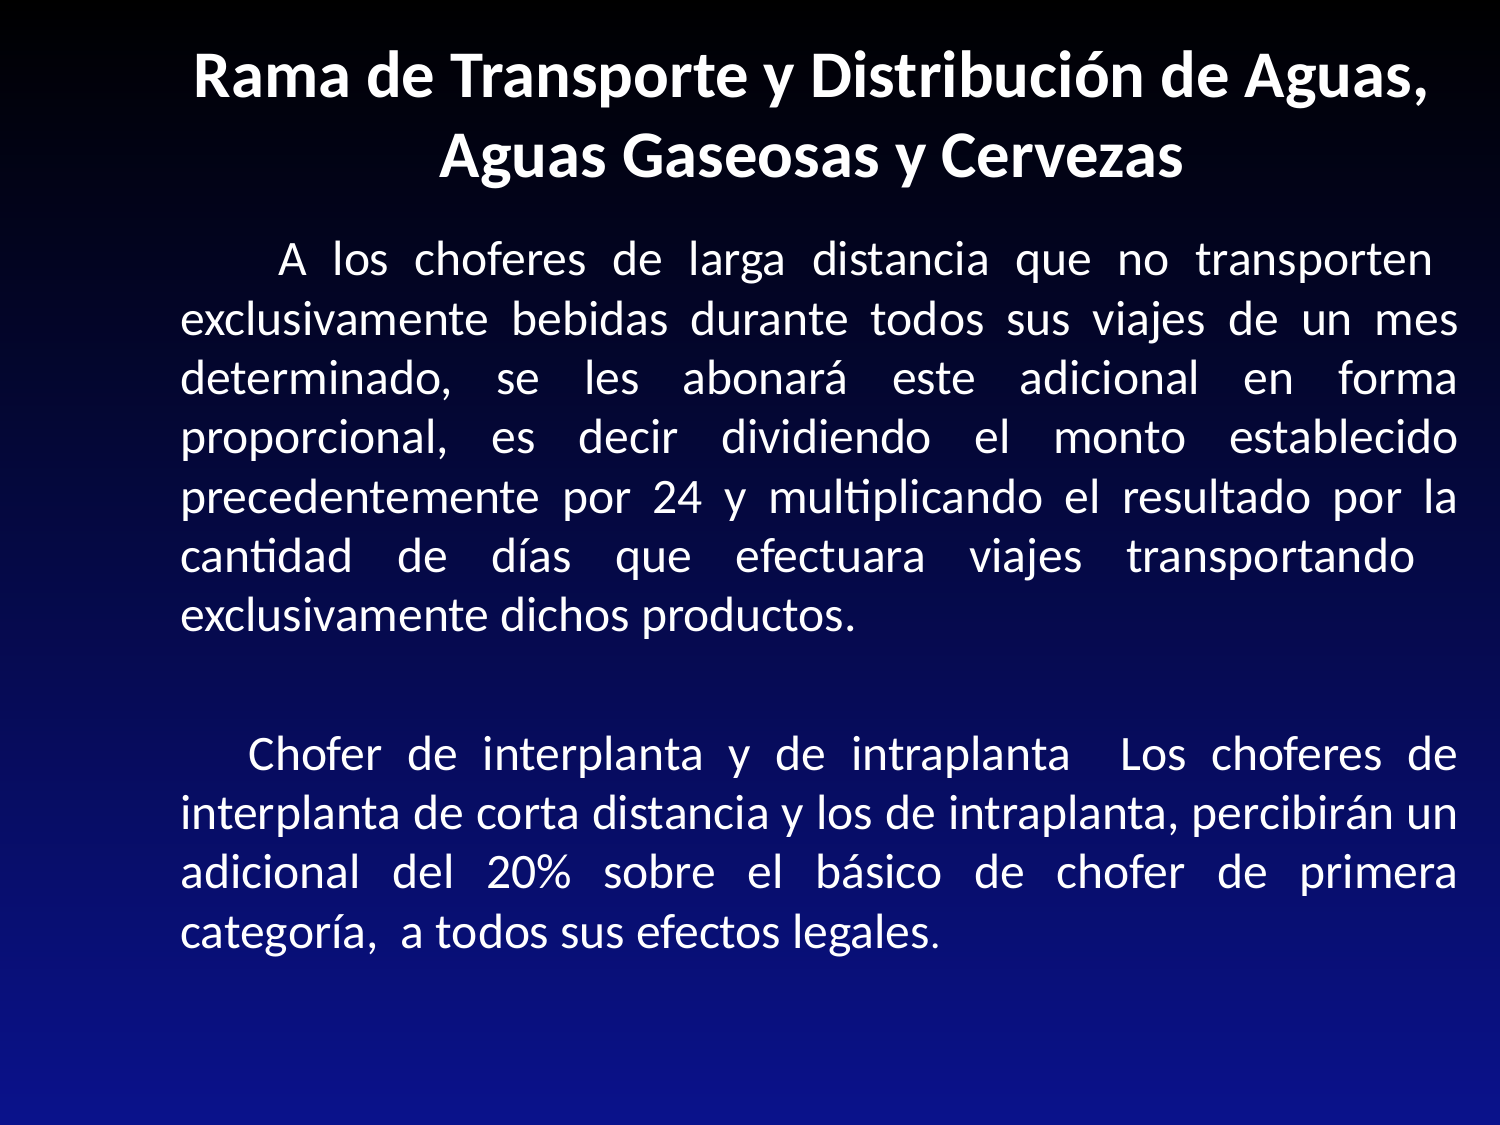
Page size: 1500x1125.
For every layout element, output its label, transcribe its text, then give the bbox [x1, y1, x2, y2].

title Rama de Transporte y Distribución de Aguas, Aguas Gaseosas y Cervezas [124, 30, 1500, 210]
list A los choferes de larga distancia que no transporten exclusivamente bebidas durante todos sus viajes de un mes determinado, se les abonará este adicional en forma proporcional, es decir dividiendo el monto establecido precedentemente por 24 y multiplicando el resultado por la cantidad de días que efectuara viajes transportando exclusivamente dichos productos. Chofer de interplanta y de intraplanta Los choferes de interplanta de corta distancia y los de intraplanta, percibirán un adicional del 20% sobre el básico de chofer de primera categoría, a todos sus efectos legales. [124, 226, 1460, 963]
